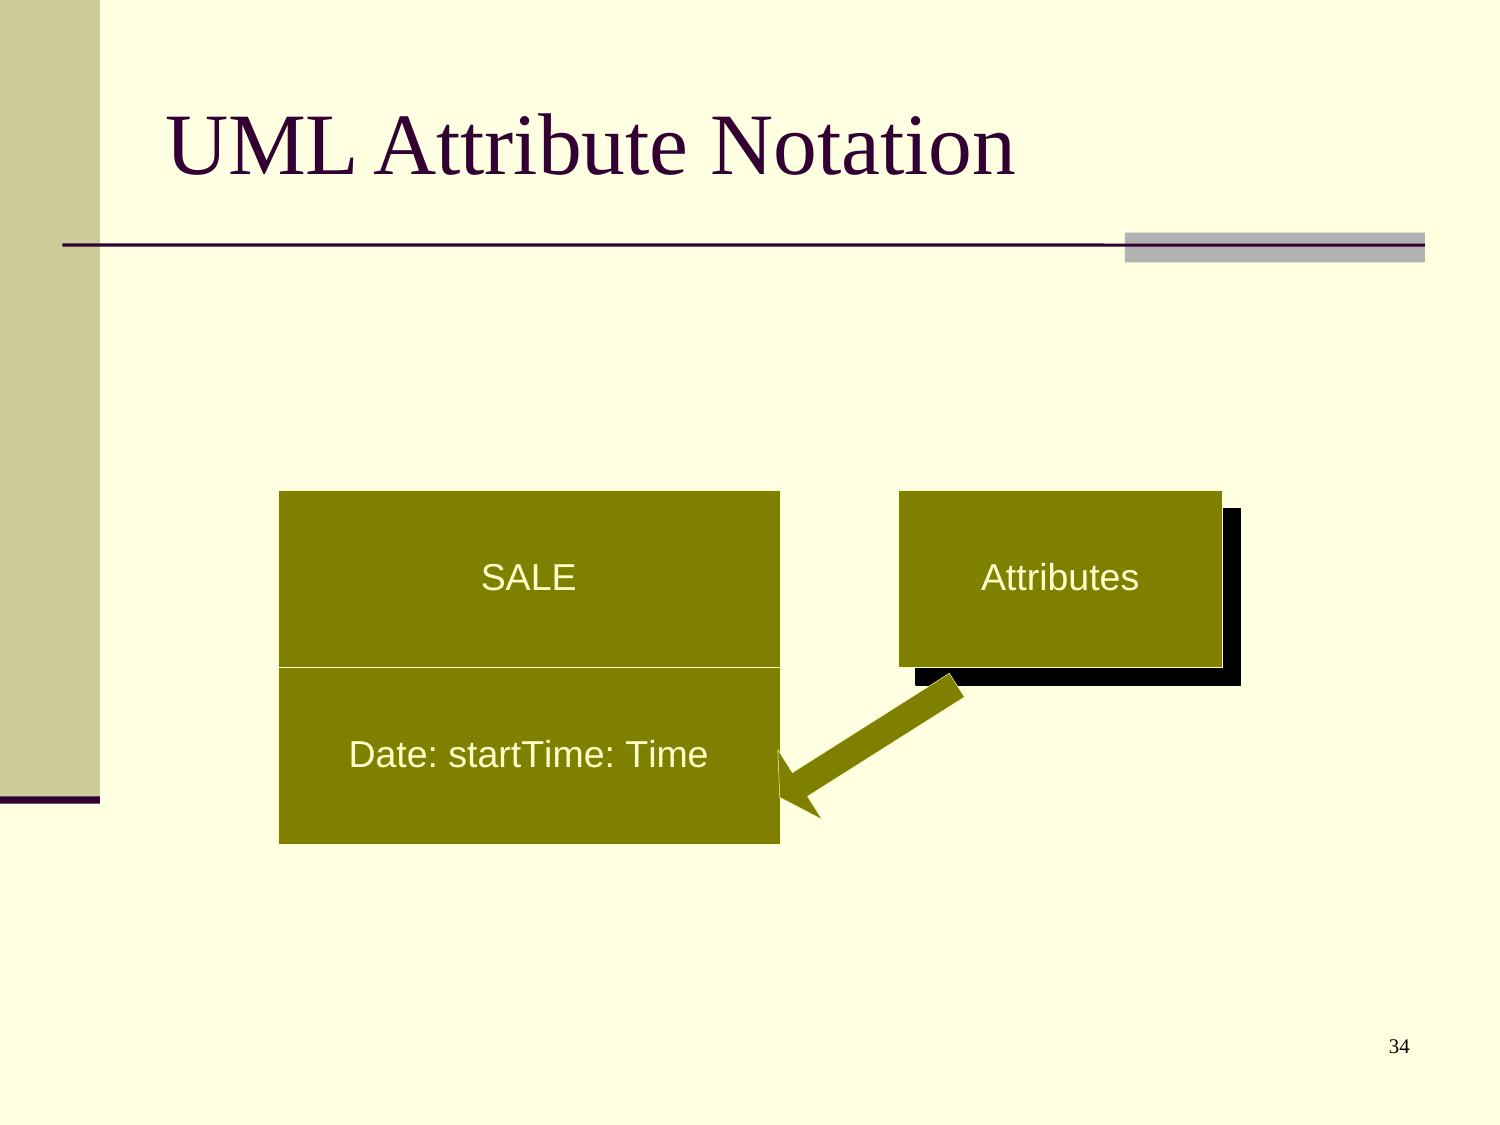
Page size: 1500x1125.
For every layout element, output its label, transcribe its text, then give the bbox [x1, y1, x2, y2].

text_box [274, 487, 1244, 854]
slide_number 34 [1112, 1024, 1426, 1101]
title UML Attribute Notation [149, 45, 1426, 234]
